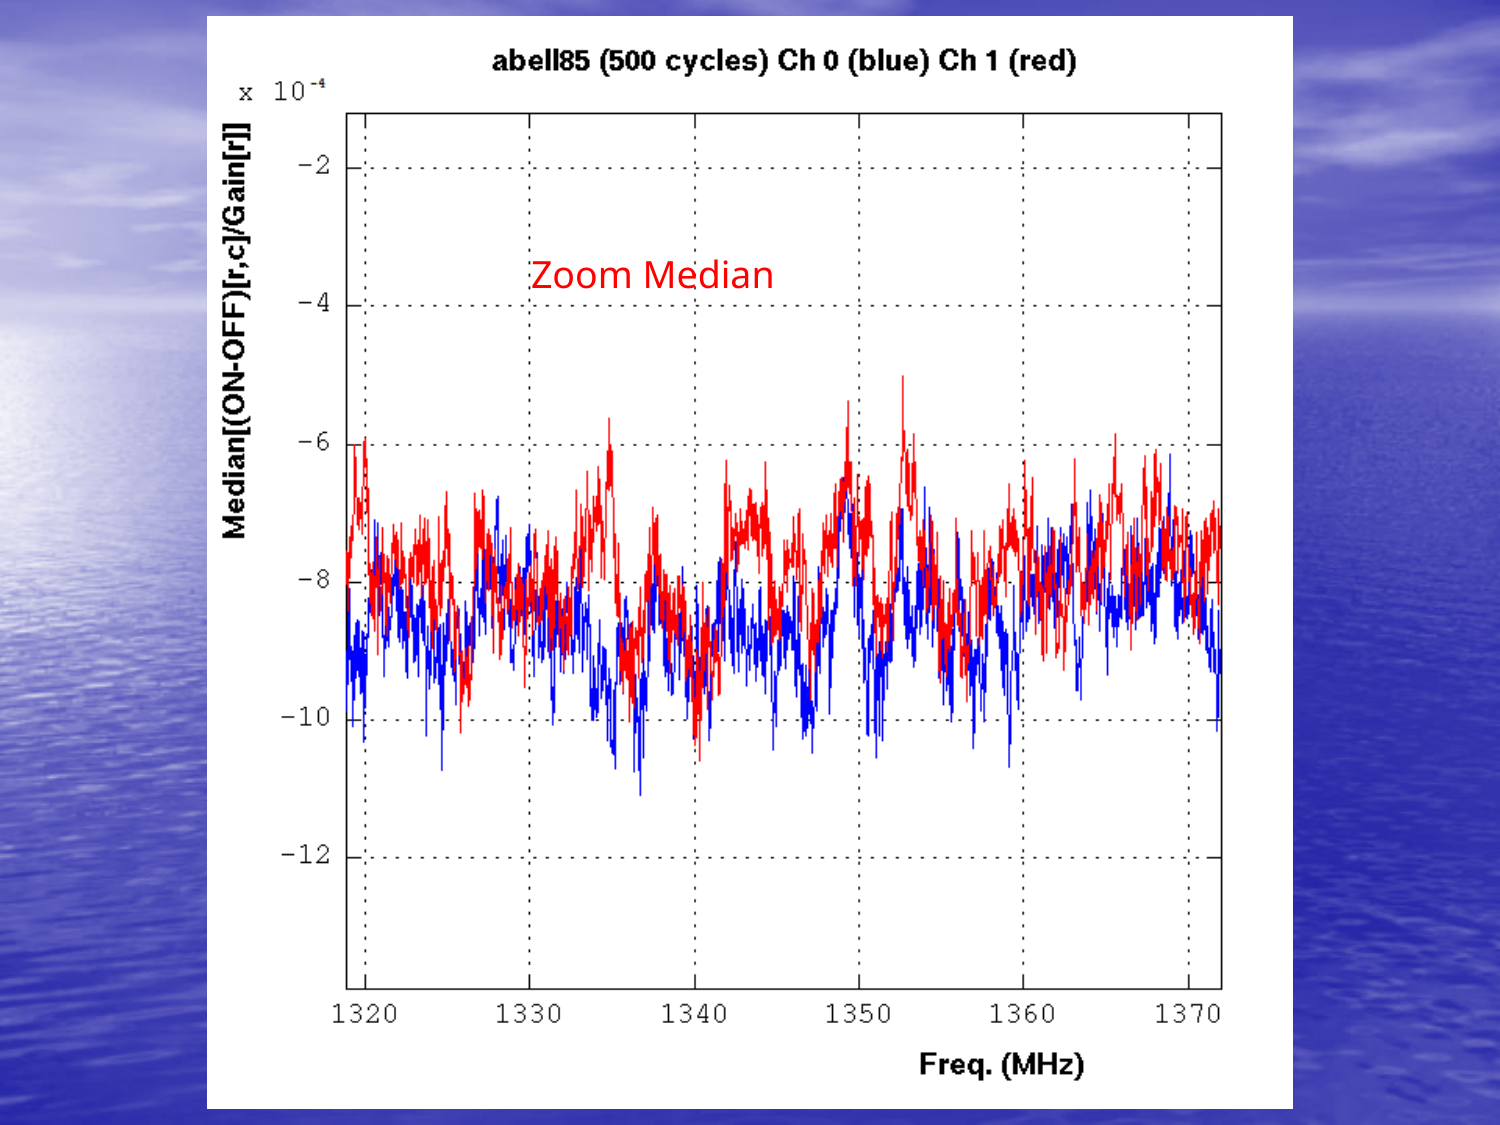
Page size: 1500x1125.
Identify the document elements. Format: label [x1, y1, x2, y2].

picture [206, 16, 1294, 1109]
